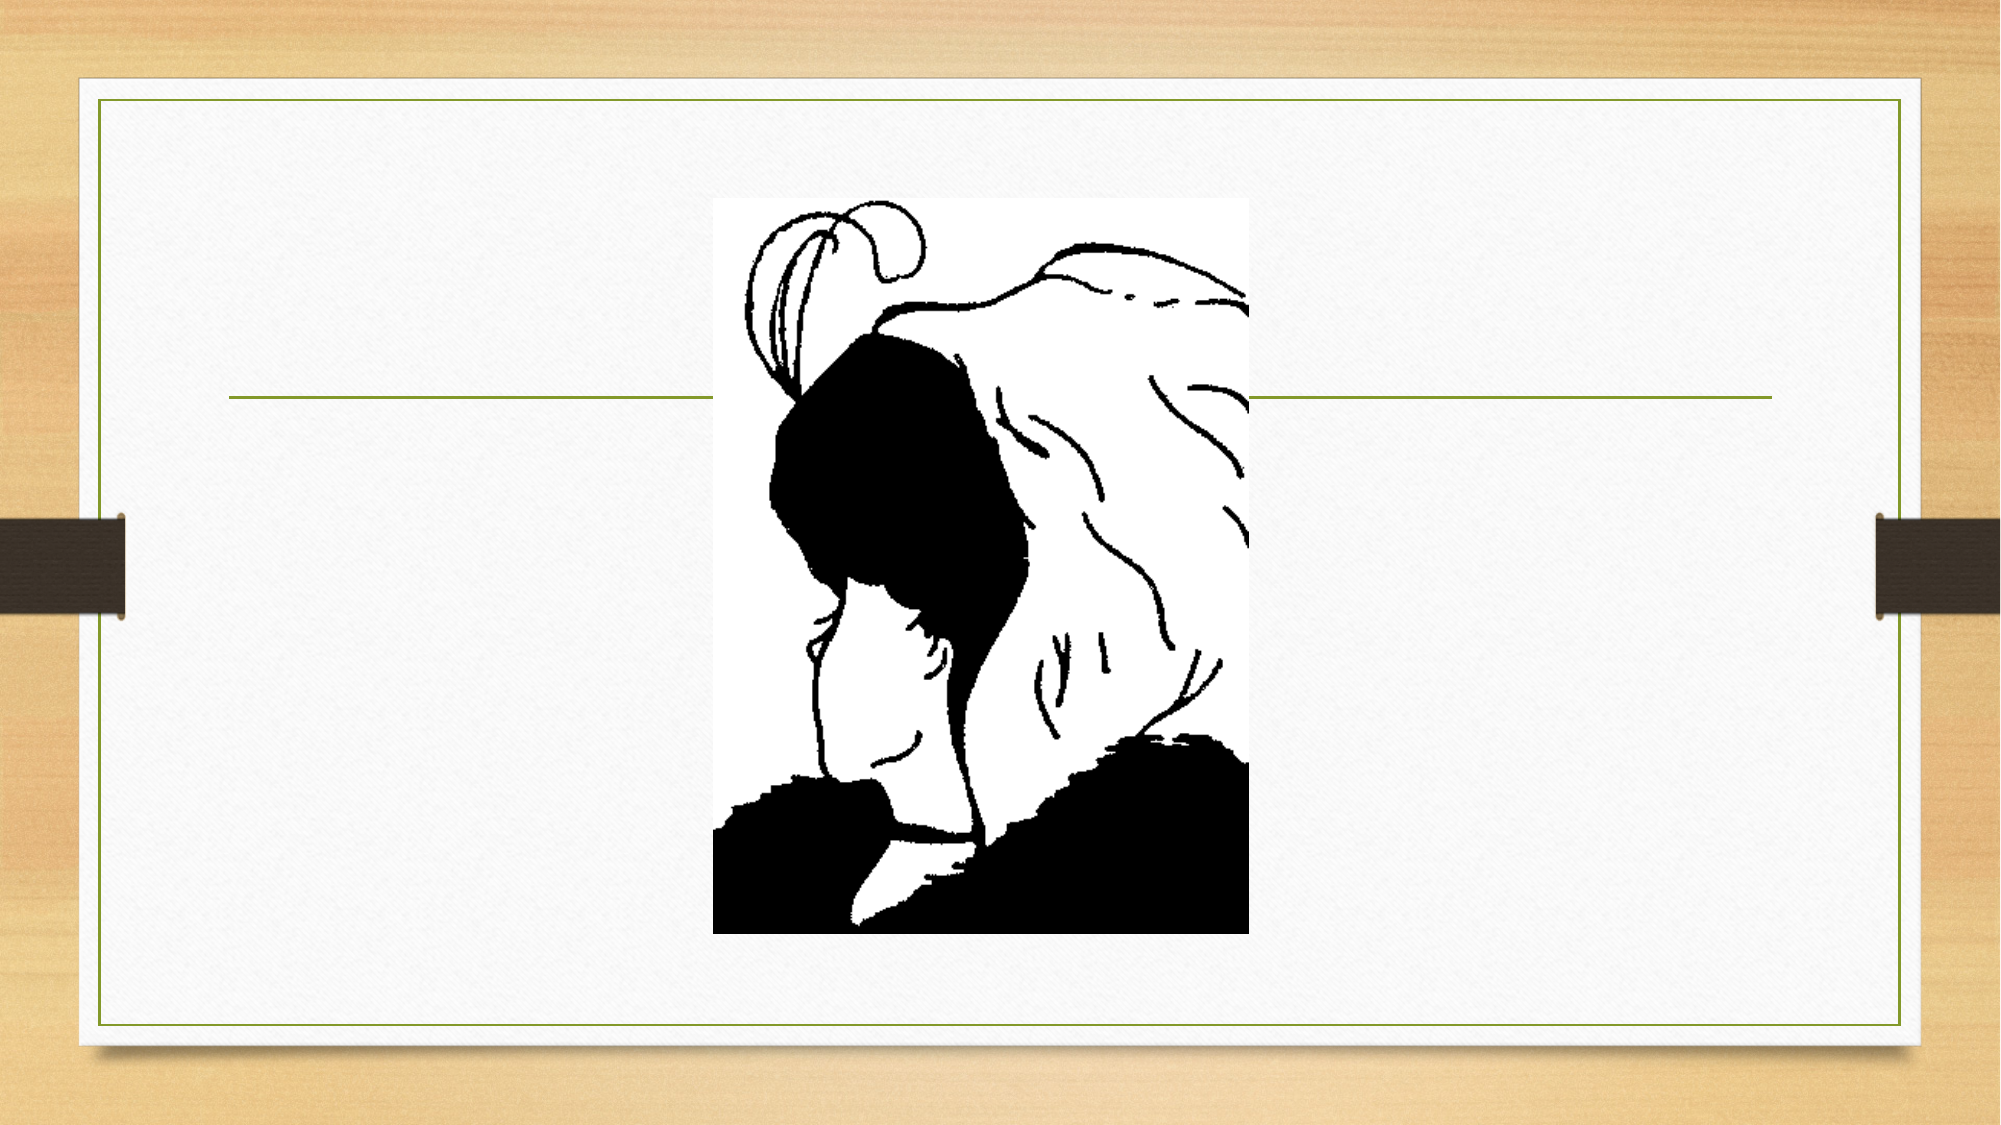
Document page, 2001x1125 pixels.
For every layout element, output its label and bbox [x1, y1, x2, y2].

picture [0, 0, 2001, 1125]
list [713, 198, 1249, 934]
